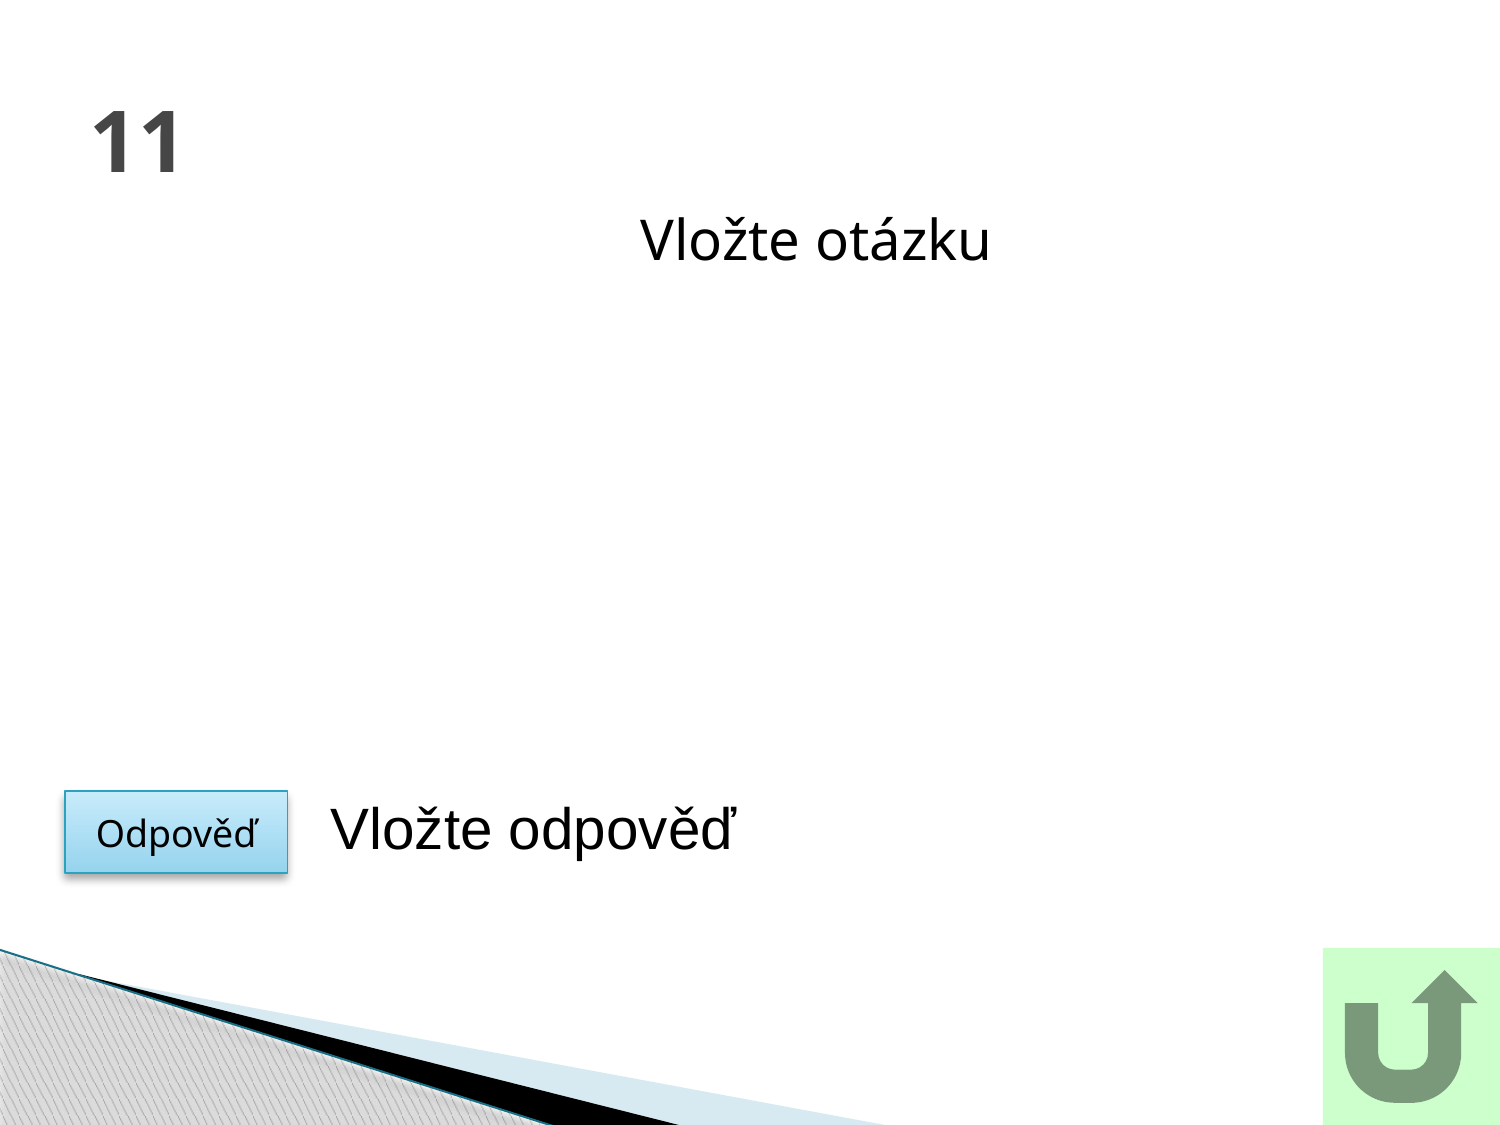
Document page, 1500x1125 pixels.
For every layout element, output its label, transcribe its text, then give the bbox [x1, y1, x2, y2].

text_box Odpověď [64, 790, 288, 874]
text_box [1322, 947, 1500, 1125]
title 11 [75, 45, 1425, 233]
text_box Vložte odpověď [316, 783, 1319, 869]
list Vložte otázku [132, 196, 1483, 395]
